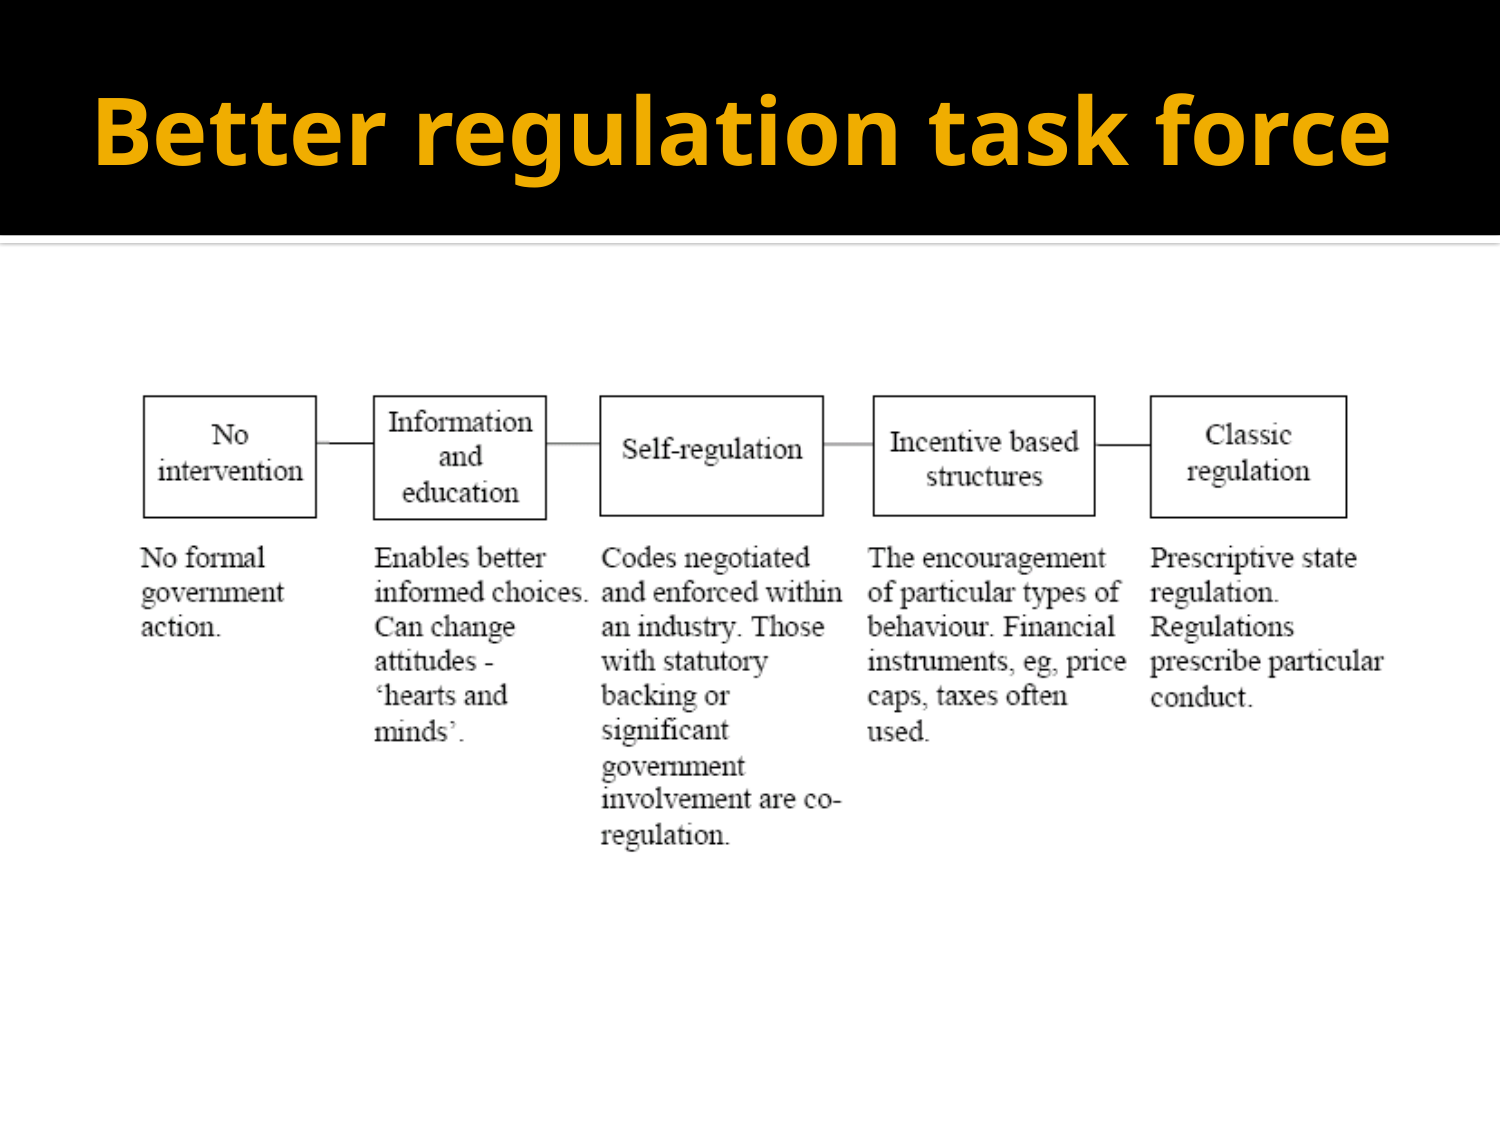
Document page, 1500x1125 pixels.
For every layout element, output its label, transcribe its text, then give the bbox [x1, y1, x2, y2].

picture [100, 374, 1420, 870]
title Better regulation task force [75, 25, 1425, 231]
